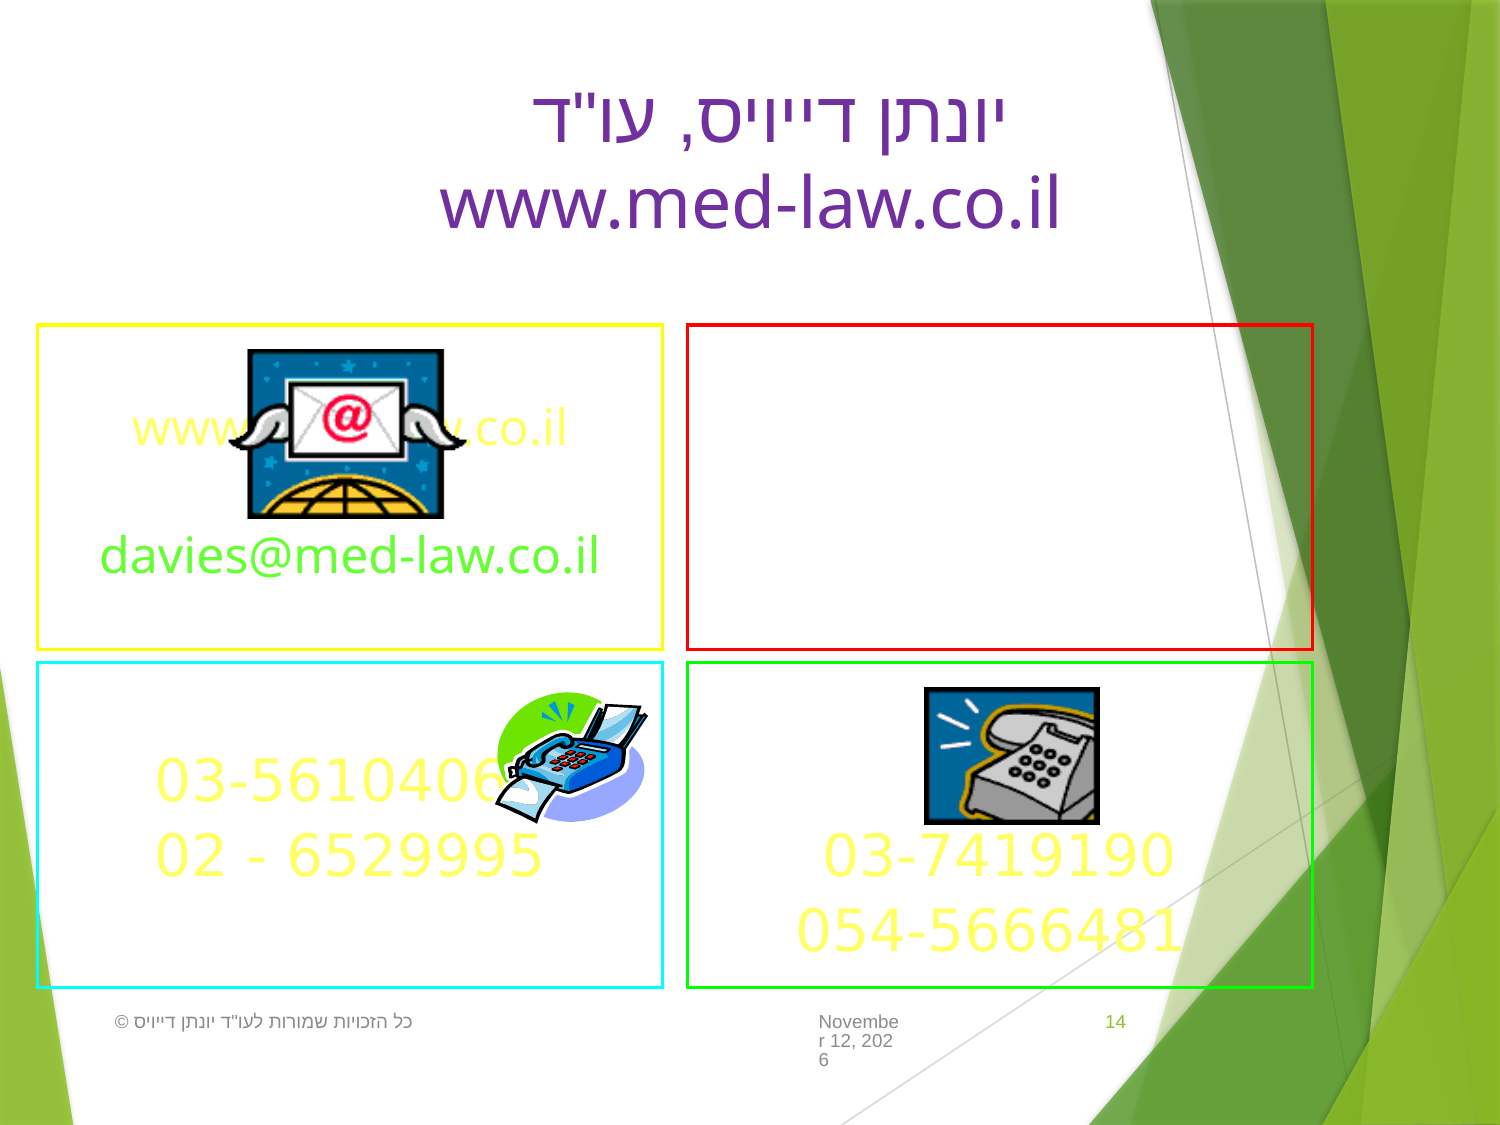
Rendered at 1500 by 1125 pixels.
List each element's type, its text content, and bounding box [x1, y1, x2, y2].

picture [924, 686, 1100, 826]
picture [489, 691, 654, 830]
title יונתן דייויס, עו"ד www.med-law.co.il [135, 63, 1407, 251]
text_box 03-5610406 6529995 - 02 [37, 662, 663, 988]
footer כל הזכויות שמורות לעו"ד יונתן דייויס © [99, 991, 859, 1051]
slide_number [886, 991, 999, 1051]
text_box [687, 324, 1313, 650]
text_box www.med-law.co.il davies@med-law.co.il [37, 324, 663, 650]
picture [224, 349, 471, 520]
text_box 03-7419190 054-5666481 [687, 662, 1313, 988]
slide_number 14 [1057, 991, 1142, 1051]
